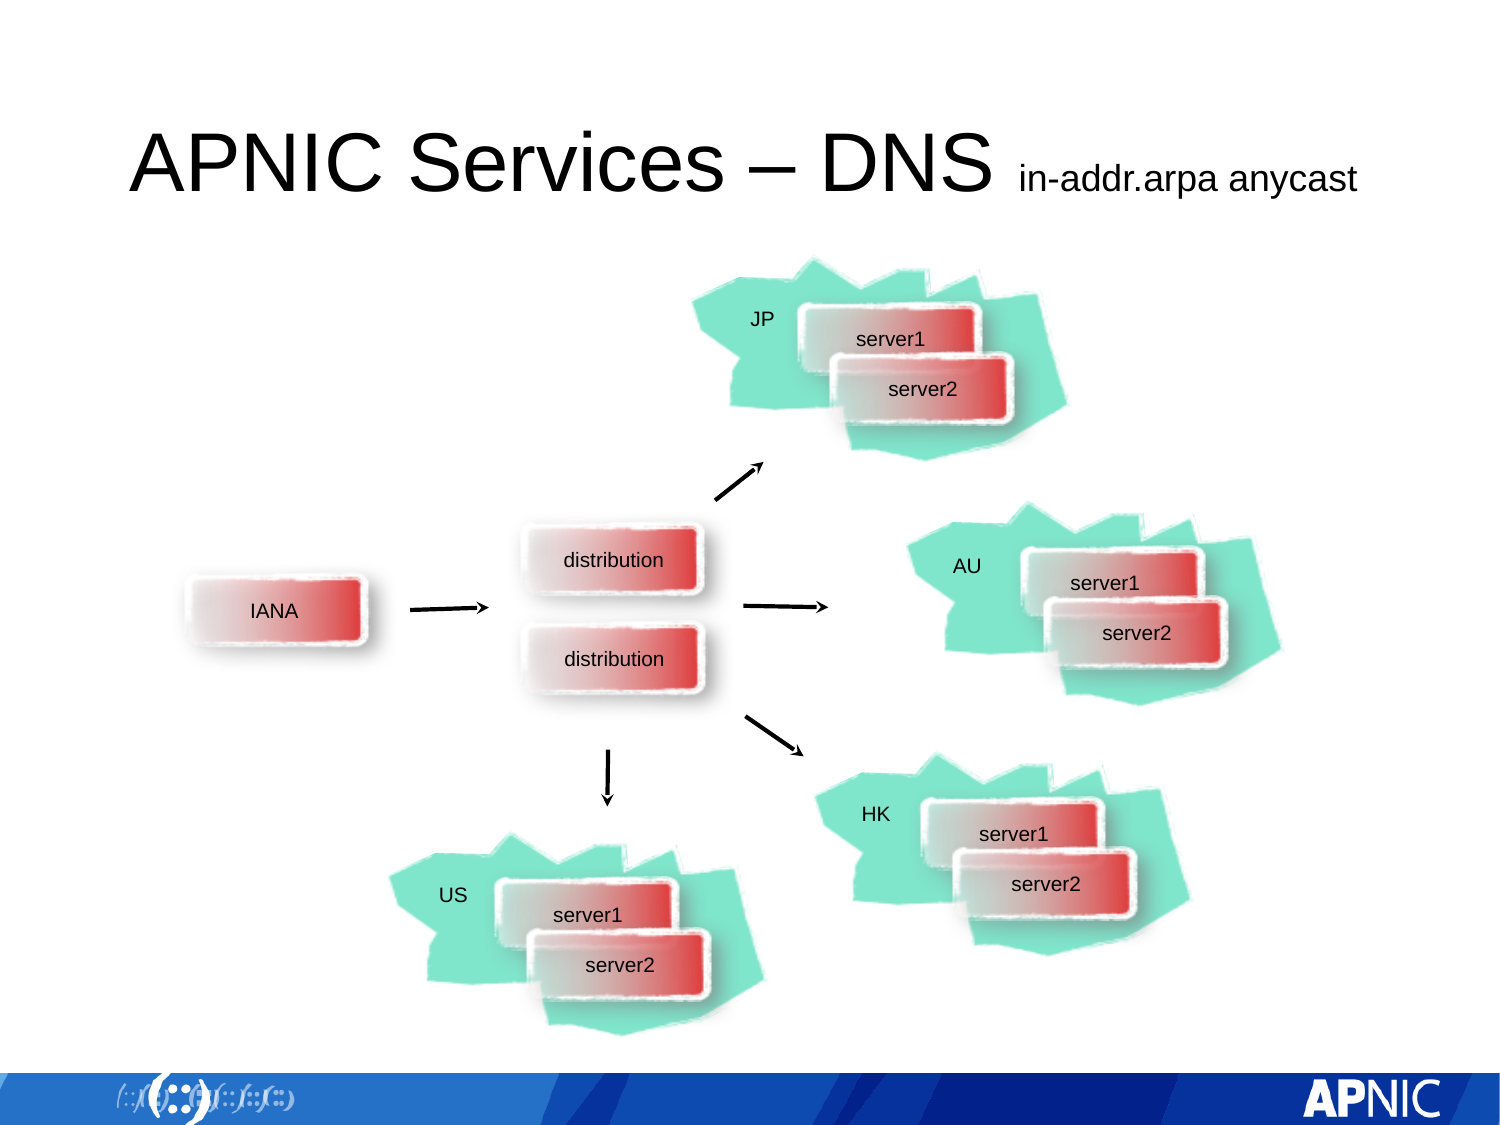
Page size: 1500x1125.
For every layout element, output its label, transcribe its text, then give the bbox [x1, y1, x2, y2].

picture [0, 1069, 1500, 1125]
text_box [169, 245, 1296, 1047]
title APNIC Services – DNS in-addr.arpa anycast [112, 26, 1376, 300]
